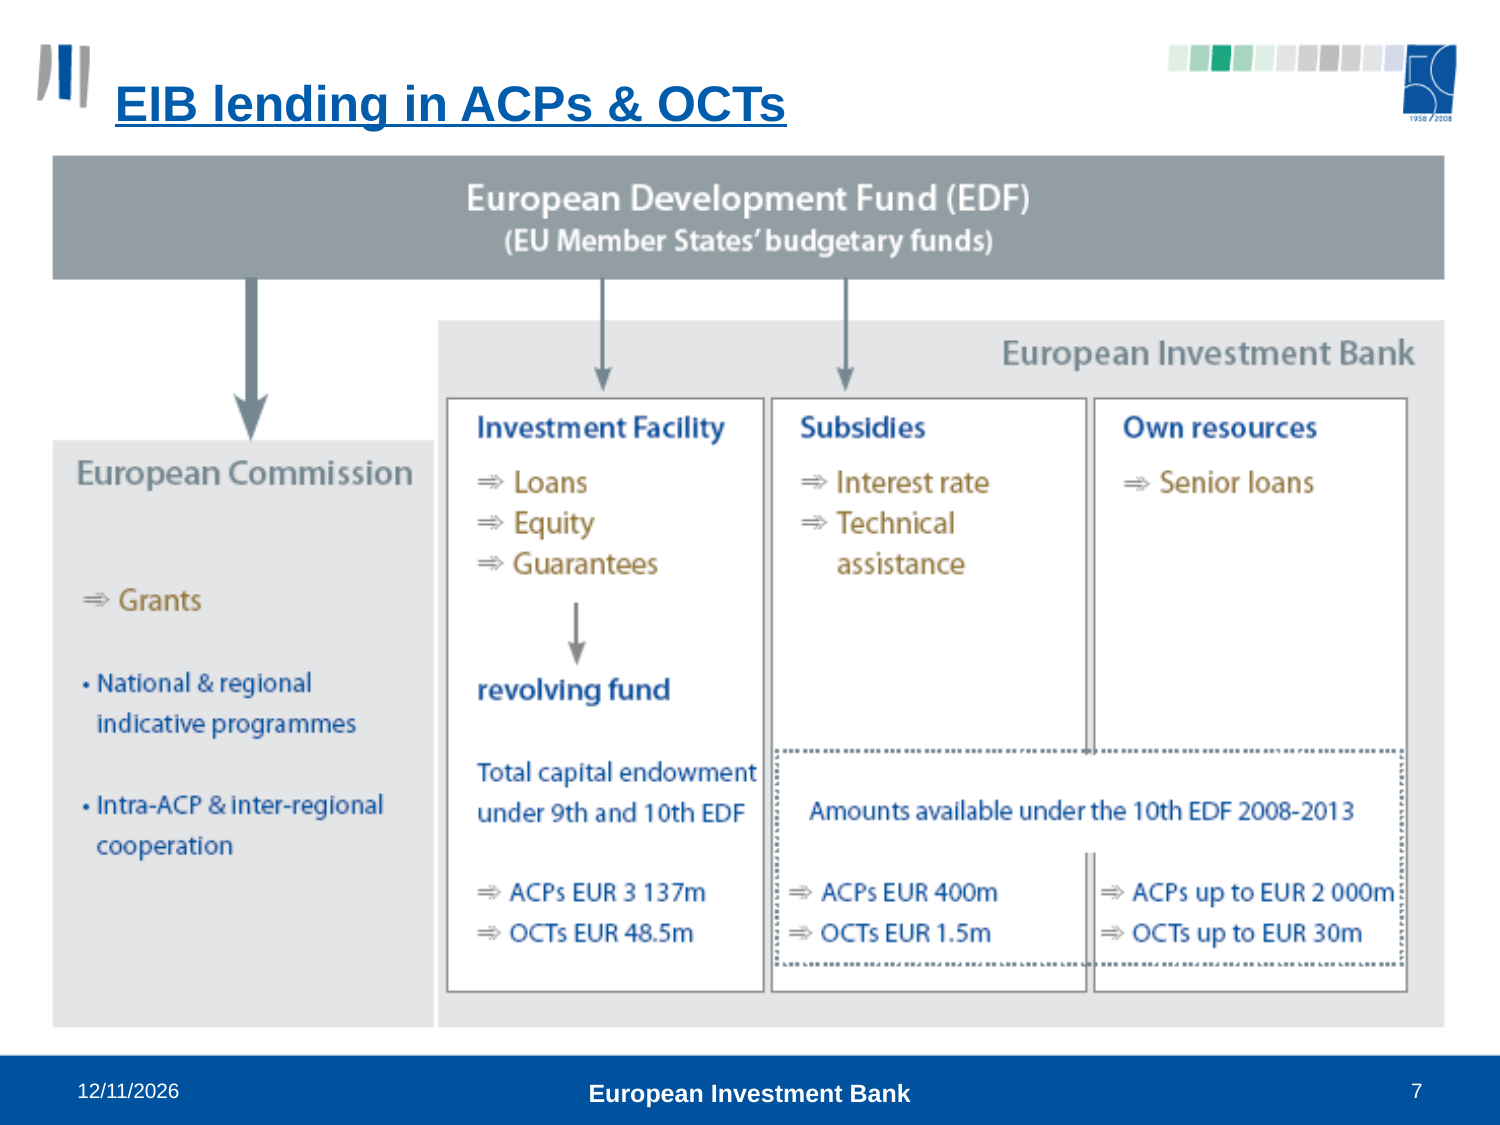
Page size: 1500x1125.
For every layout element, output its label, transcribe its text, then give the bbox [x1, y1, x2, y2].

slide_number 7 [1274, 1070, 1438, 1125]
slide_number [62, 1070, 226, 1125]
picture [0, 0, 1500, 1125]
text_box EIB lending in ACPs & OCTs [100, 42, 1282, 147]
footer European Investment Bank [229, 1070, 1271, 1125]
